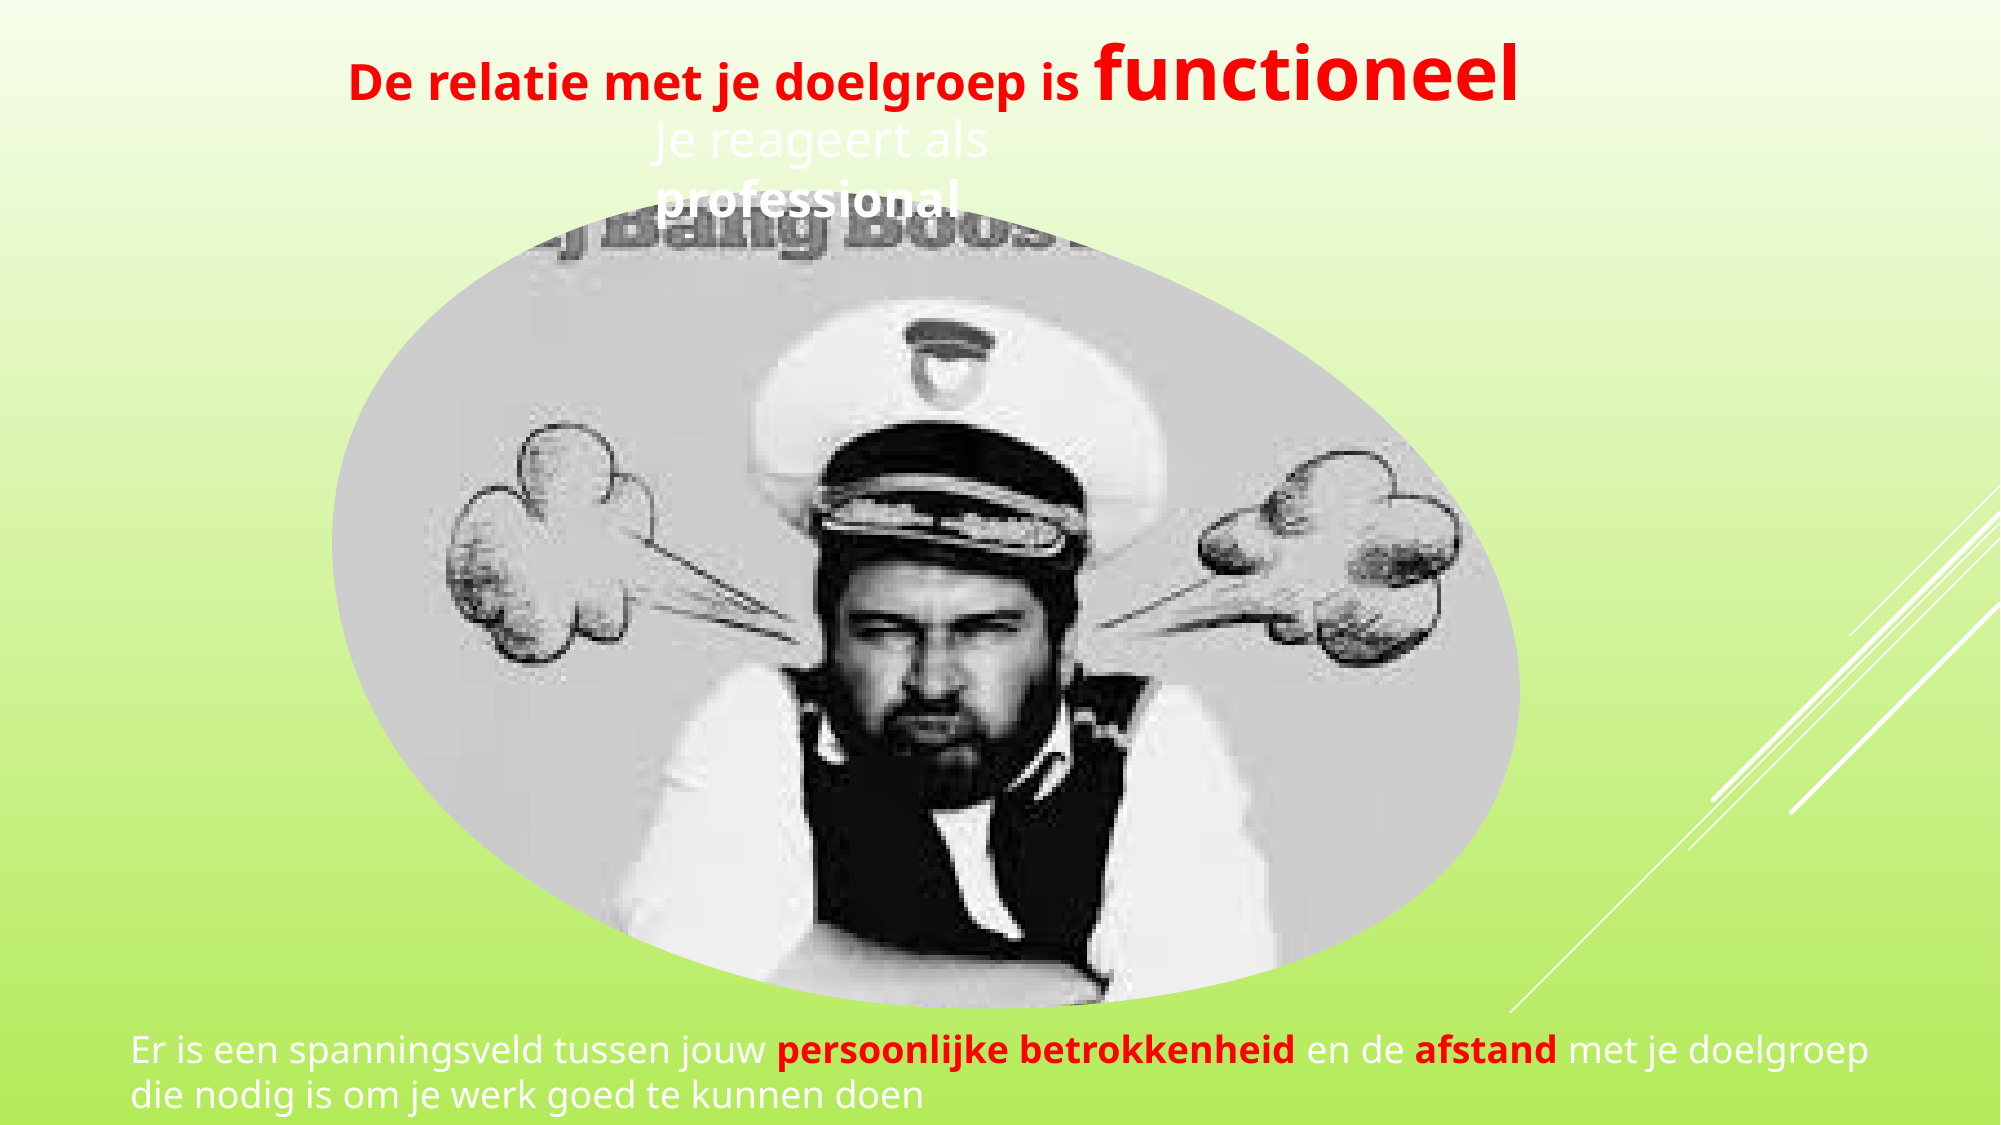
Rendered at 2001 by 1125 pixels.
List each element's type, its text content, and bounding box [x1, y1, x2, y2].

text_box Er is een spanningsveld tussen jouw persoonlijke betrokkenheid en de afstand met je doelgroep die nodig is om je werk goed te kunnen doen [115, 1018, 1885, 1124]
picture [331, 190, 1521, 1009]
text_box Je reageert als professional [639, 100, 1278, 190]
text_box De relatie met je doelgroep is functioneel [332, 18, 1538, 123]
